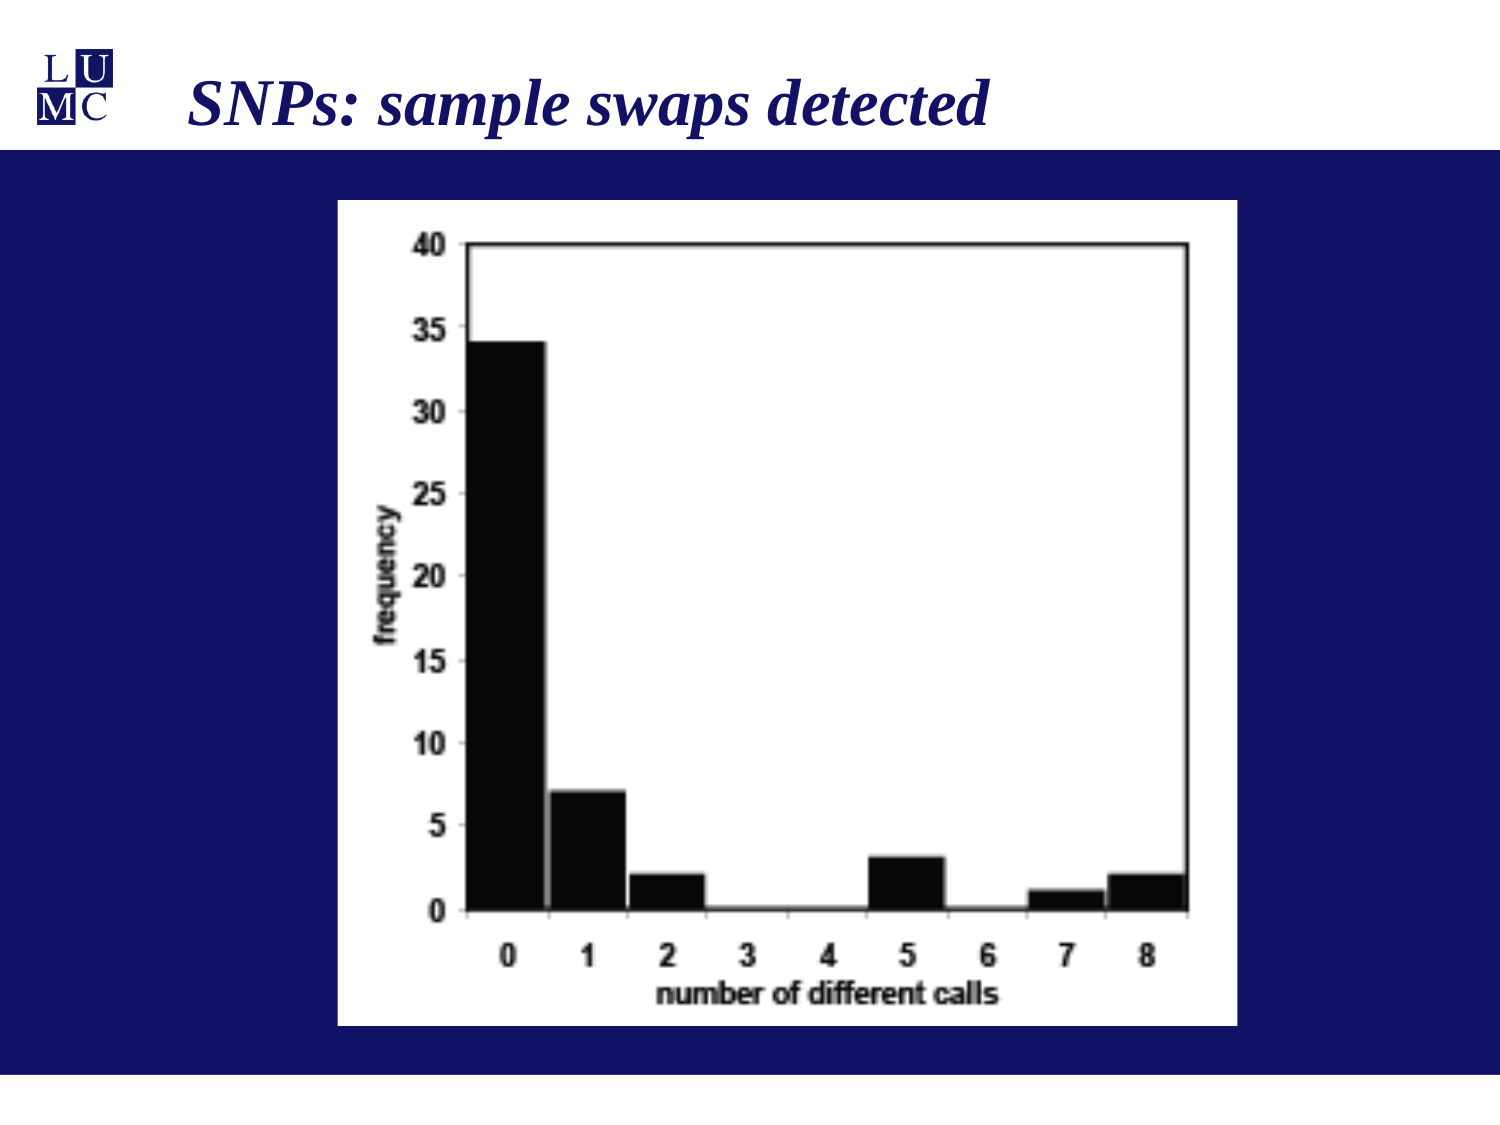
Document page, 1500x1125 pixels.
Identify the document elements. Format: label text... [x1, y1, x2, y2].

title SNPs: sample swaps detected [187, 19, 1463, 141]
picture [337, 199, 1238, 1027]
picture [37, 49, 113, 125]
